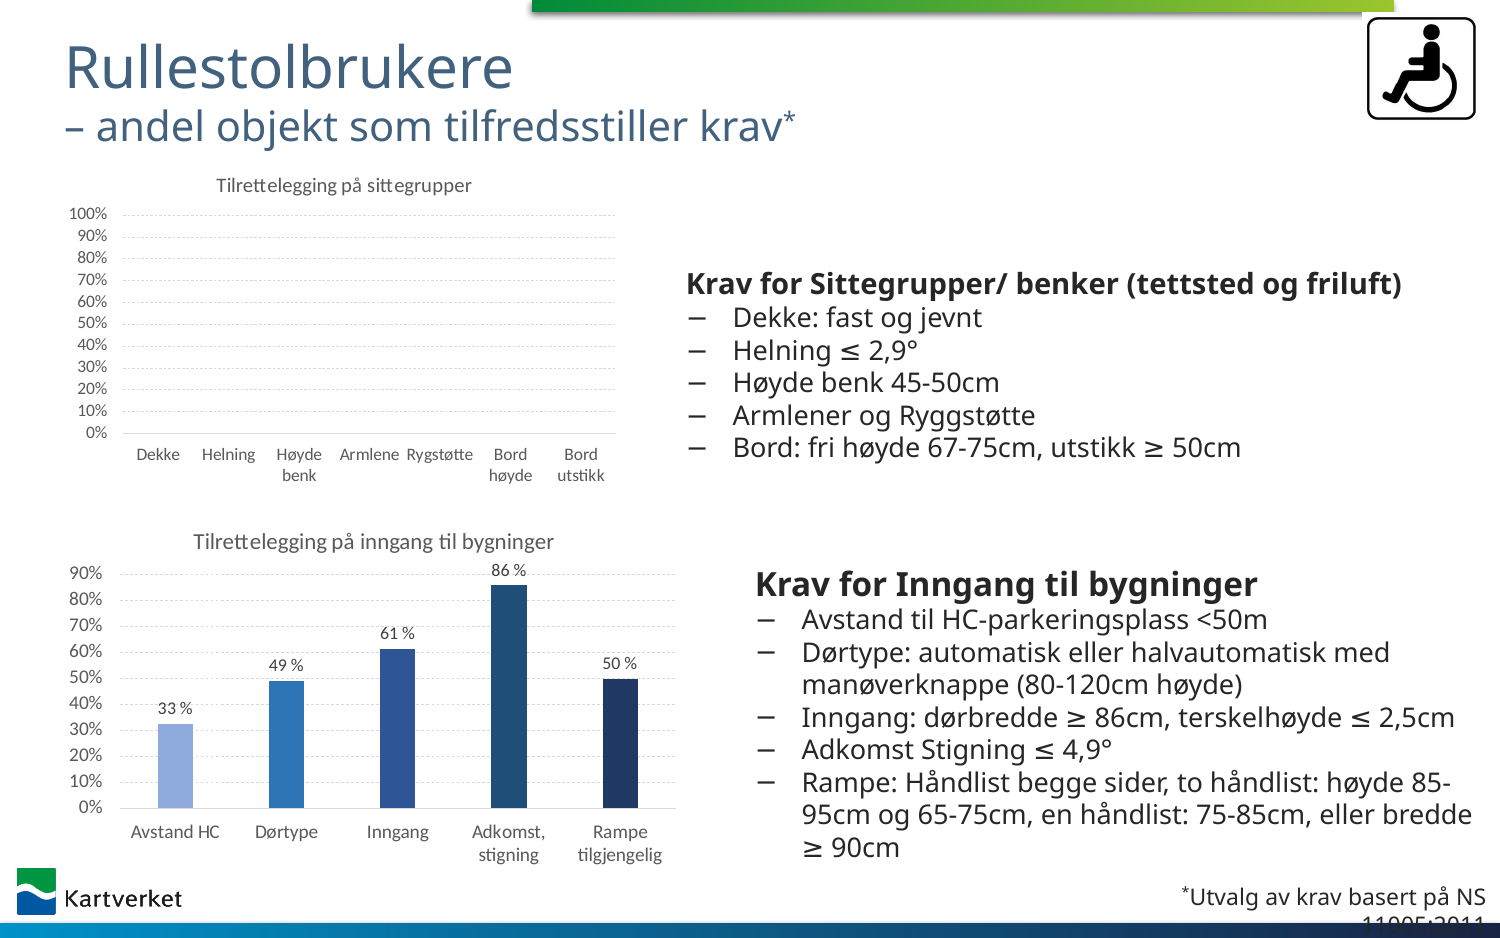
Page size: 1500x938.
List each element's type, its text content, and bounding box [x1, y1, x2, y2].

text_box *Utvalg av krav basert på NS 11005:2011 [1068, 873, 1500, 938]
picture [1362, 12, 1481, 126]
text_box Krav for Sittegrupper/ benker (tettsted og friluft) Dekke: fast og jevnt Helning ≤ 2,9° Høyde benk 45-50cm Armlener og Ryggstøtte Bord: fri høyde 67-75cm, utstikk ≥ 50cm [670, 258, 1418, 471]
text_box Krav for Inngang til bygninger Avstand til HC-parkeringsplass <50m Dørtype: automatisk eller halvautomatisk med manøverknappe (80-120cm høyde) Inngang: dørbredde ≥ 86cm, terskelhøyde ≤ 2,5cm Adkomst Stigning ≤ 4,9° Rampe: Håndlist begge sider, to håndlist: høyde 85-95cm og 65-75cm, en håndlist: 75-85cm, eller bredde ≥ 90cm [740, 555, 1491, 870]
picture [62, 166, 626, 492]
picture [62, 520, 687, 874]
text_box Rullestolbrukere – andel objekt som tilfredsstiller krav* [49, 25, 1431, 158]
